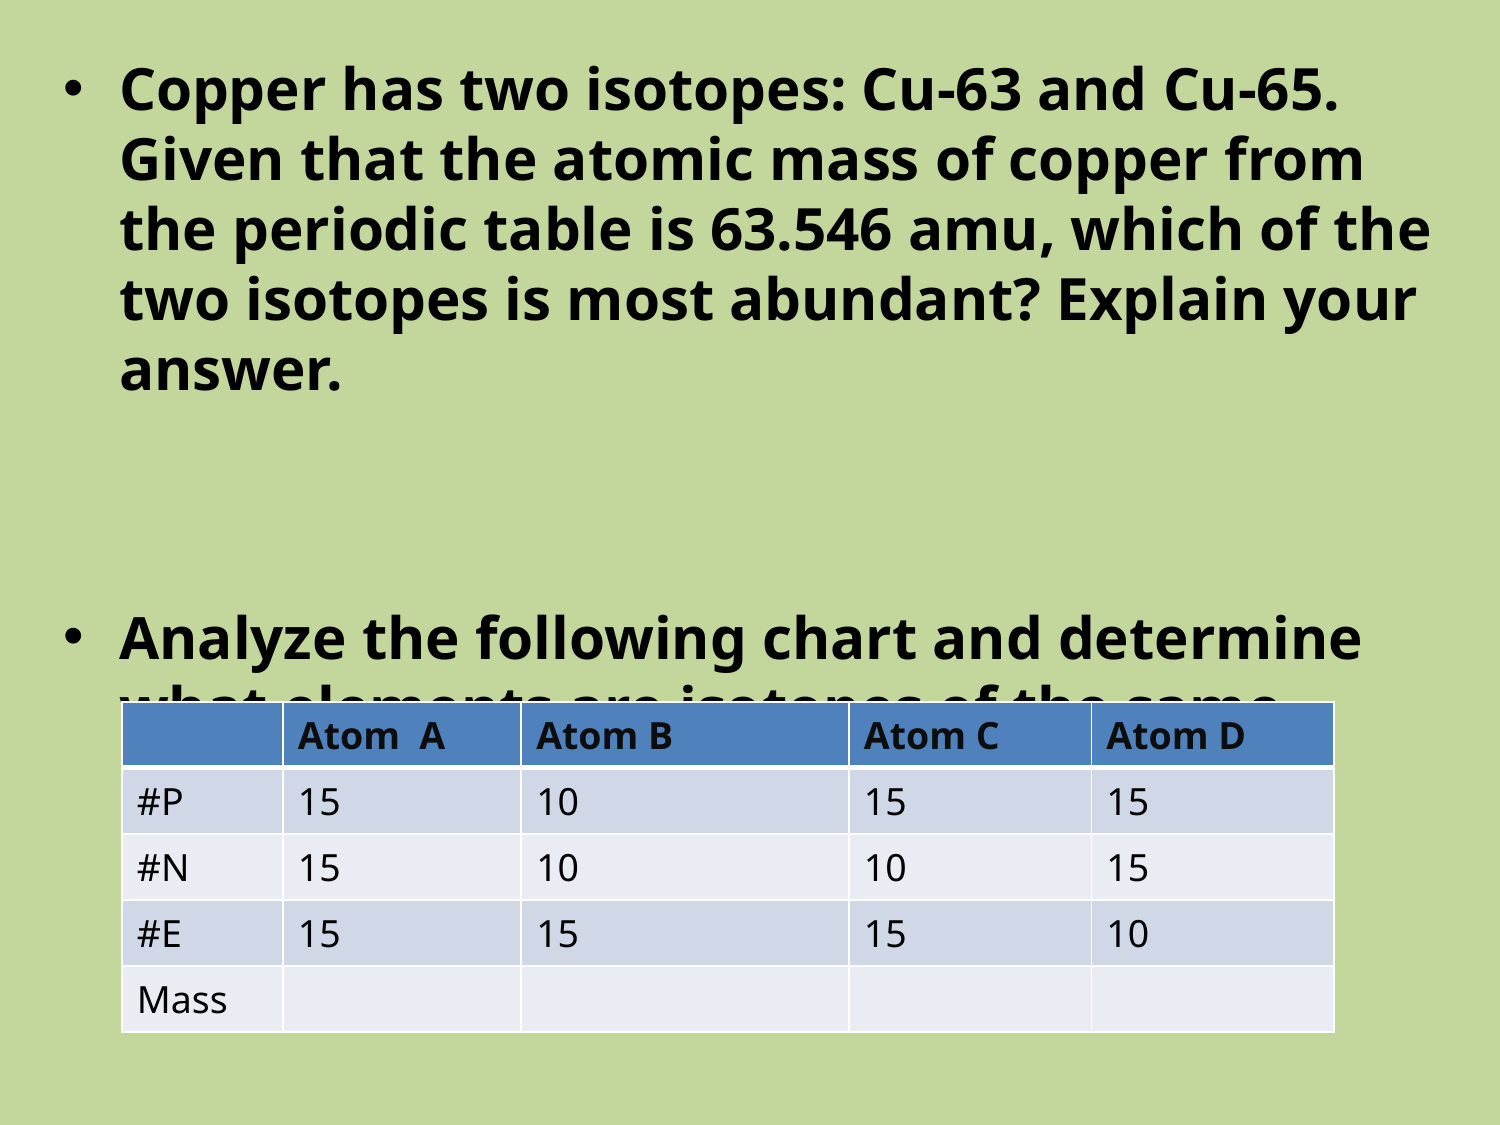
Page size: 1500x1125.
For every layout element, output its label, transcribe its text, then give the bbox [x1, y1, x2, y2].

table_header Atom D [1092, 703, 1333, 765]
table_header Atom C [850, 703, 1091, 765]
table_header Atom A [284, 703, 520, 765]
list Copper has two isotopes: Cu-63 and Cu-65. Given that the atomic mass of copper from the periodic table is 63.546 amu, which of the two isotopes is most abundant? Explain your answer. Analyze the following chart and determine what elements are isotopes of the same element. [48, 45, 1464, 1005]
table_header [123, 703, 282, 765]
table_cell 15 [1092, 835, 1333, 899]
table_cell [522, 967, 848, 1031]
table_cell 15 [284, 835, 520, 899]
table_cell [284, 967, 520, 1031]
table_cell 15 [284, 770, 520, 833]
table_cell #E [123, 901, 282, 965]
table_header Atom B [522, 703, 848, 765]
table_cell 10 [522, 835, 848, 899]
table_cell [1092, 967, 1333, 1031]
table_cell #P [123, 770, 282, 833]
table_cell 10 [522, 770, 848, 833]
table_cell 15 [1092, 770, 1333, 833]
table_cell [850, 967, 1091, 1031]
table_cell 15 [522, 901, 848, 965]
table_cell 15 [284, 901, 520, 965]
table_cell 15 [850, 901, 1091, 965]
table_cell 10 [1092, 901, 1333, 965]
table_cell 10 [850, 835, 1091, 899]
table_cell Mass [123, 967, 282, 1031]
table_cell #N [123, 835, 282, 899]
table_cell 15 [850, 770, 1091, 833]
